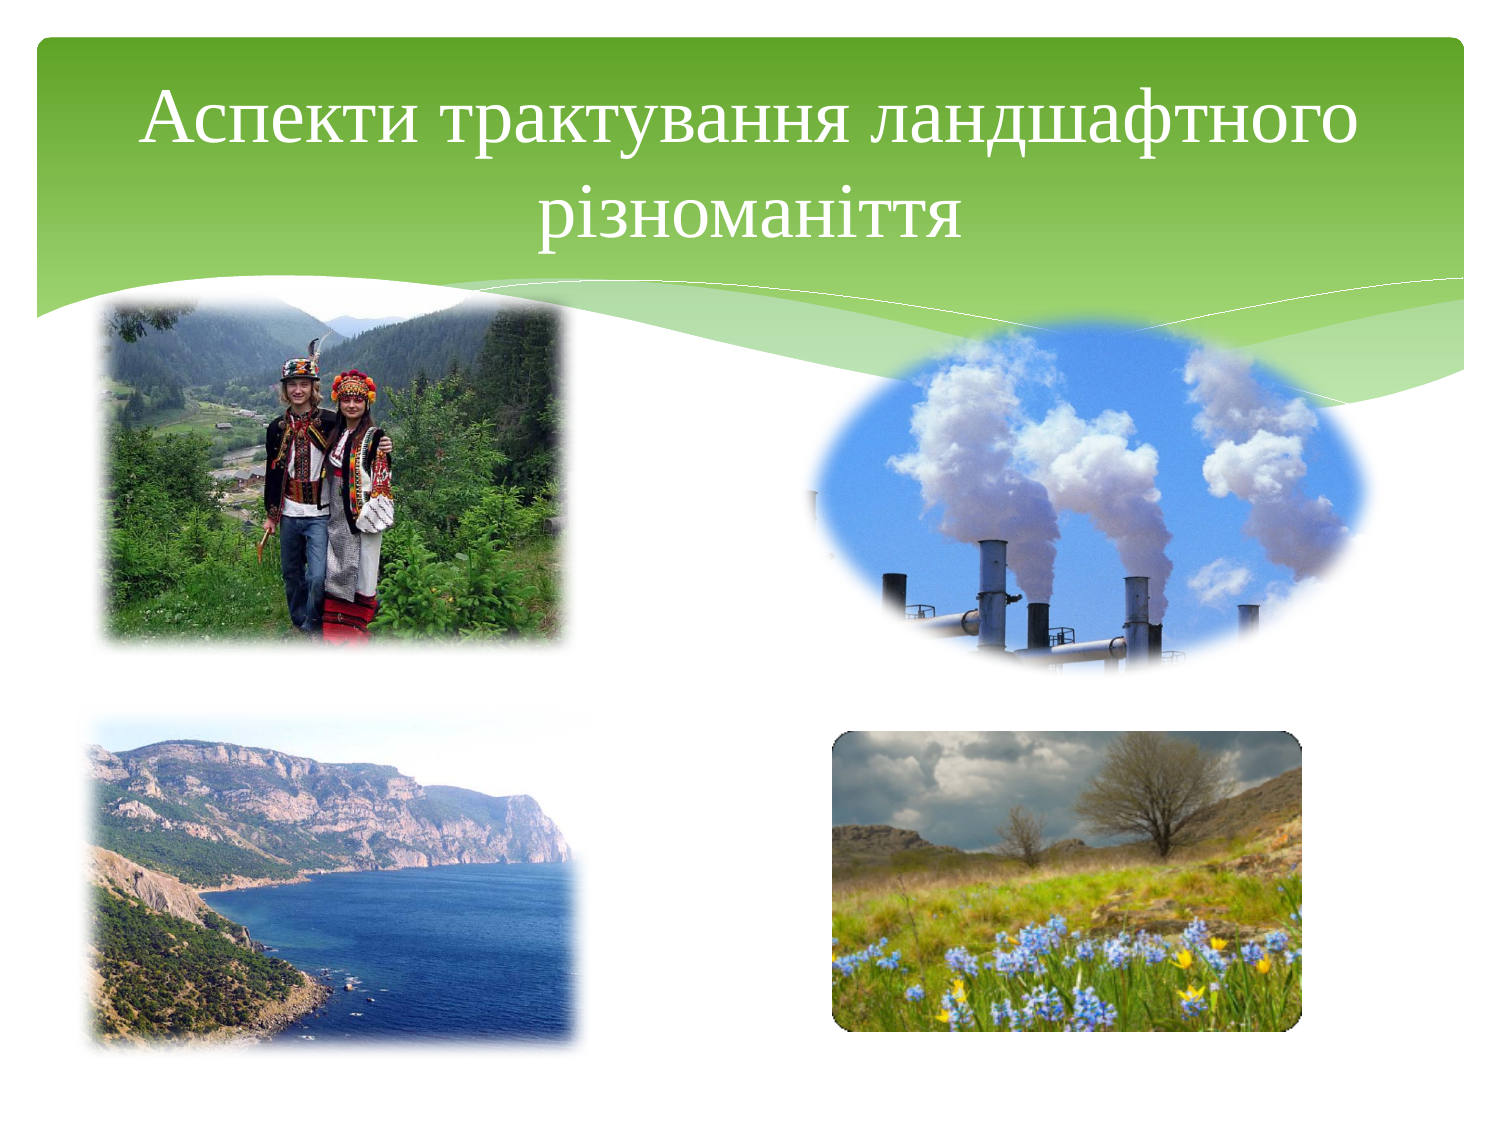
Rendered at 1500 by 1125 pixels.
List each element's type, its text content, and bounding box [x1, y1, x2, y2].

picture [796, 302, 1384, 681]
picture [76, 703, 591, 1060]
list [88, 290, 578, 658]
picture [832, 731, 1302, 1032]
title Аспекти трактування ландшафтного різноманіття [75, 55, 1425, 261]
